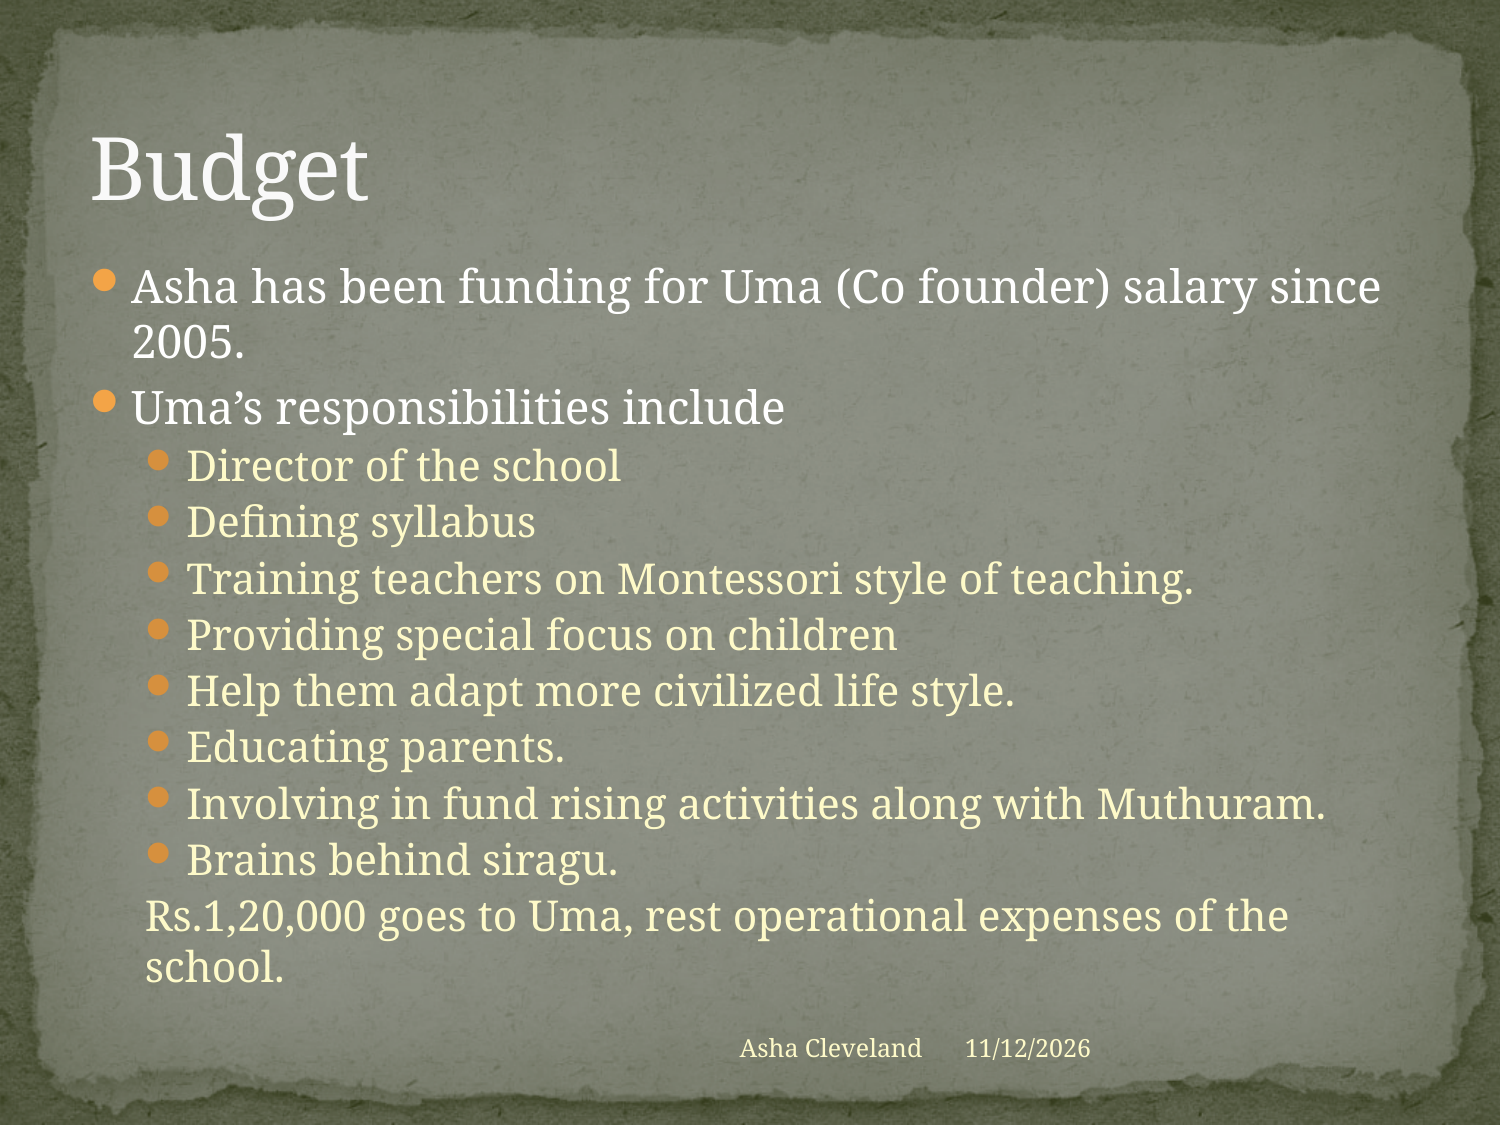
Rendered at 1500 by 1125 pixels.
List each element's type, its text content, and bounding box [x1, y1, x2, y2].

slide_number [950, 1017, 1375, 1081]
footer Asha Cleveland [350, 1017, 938, 1081]
title Budget [74, 24, 1425, 225]
list Asha has been funding for Uma (Co founder) salary since 2005. Uma’s responsibilities include Director of the school Defining syllabus Training teachers on Montessori style of teaching. Providing special focus on children Help them adapt more civilized life style. Educating parents. Involving in fund rising activities along with Muthuram. Brains behind siragu. Rs.1,20,000 goes to Uma, rest operational expenses of the school. [75, 249, 1425, 1000]
